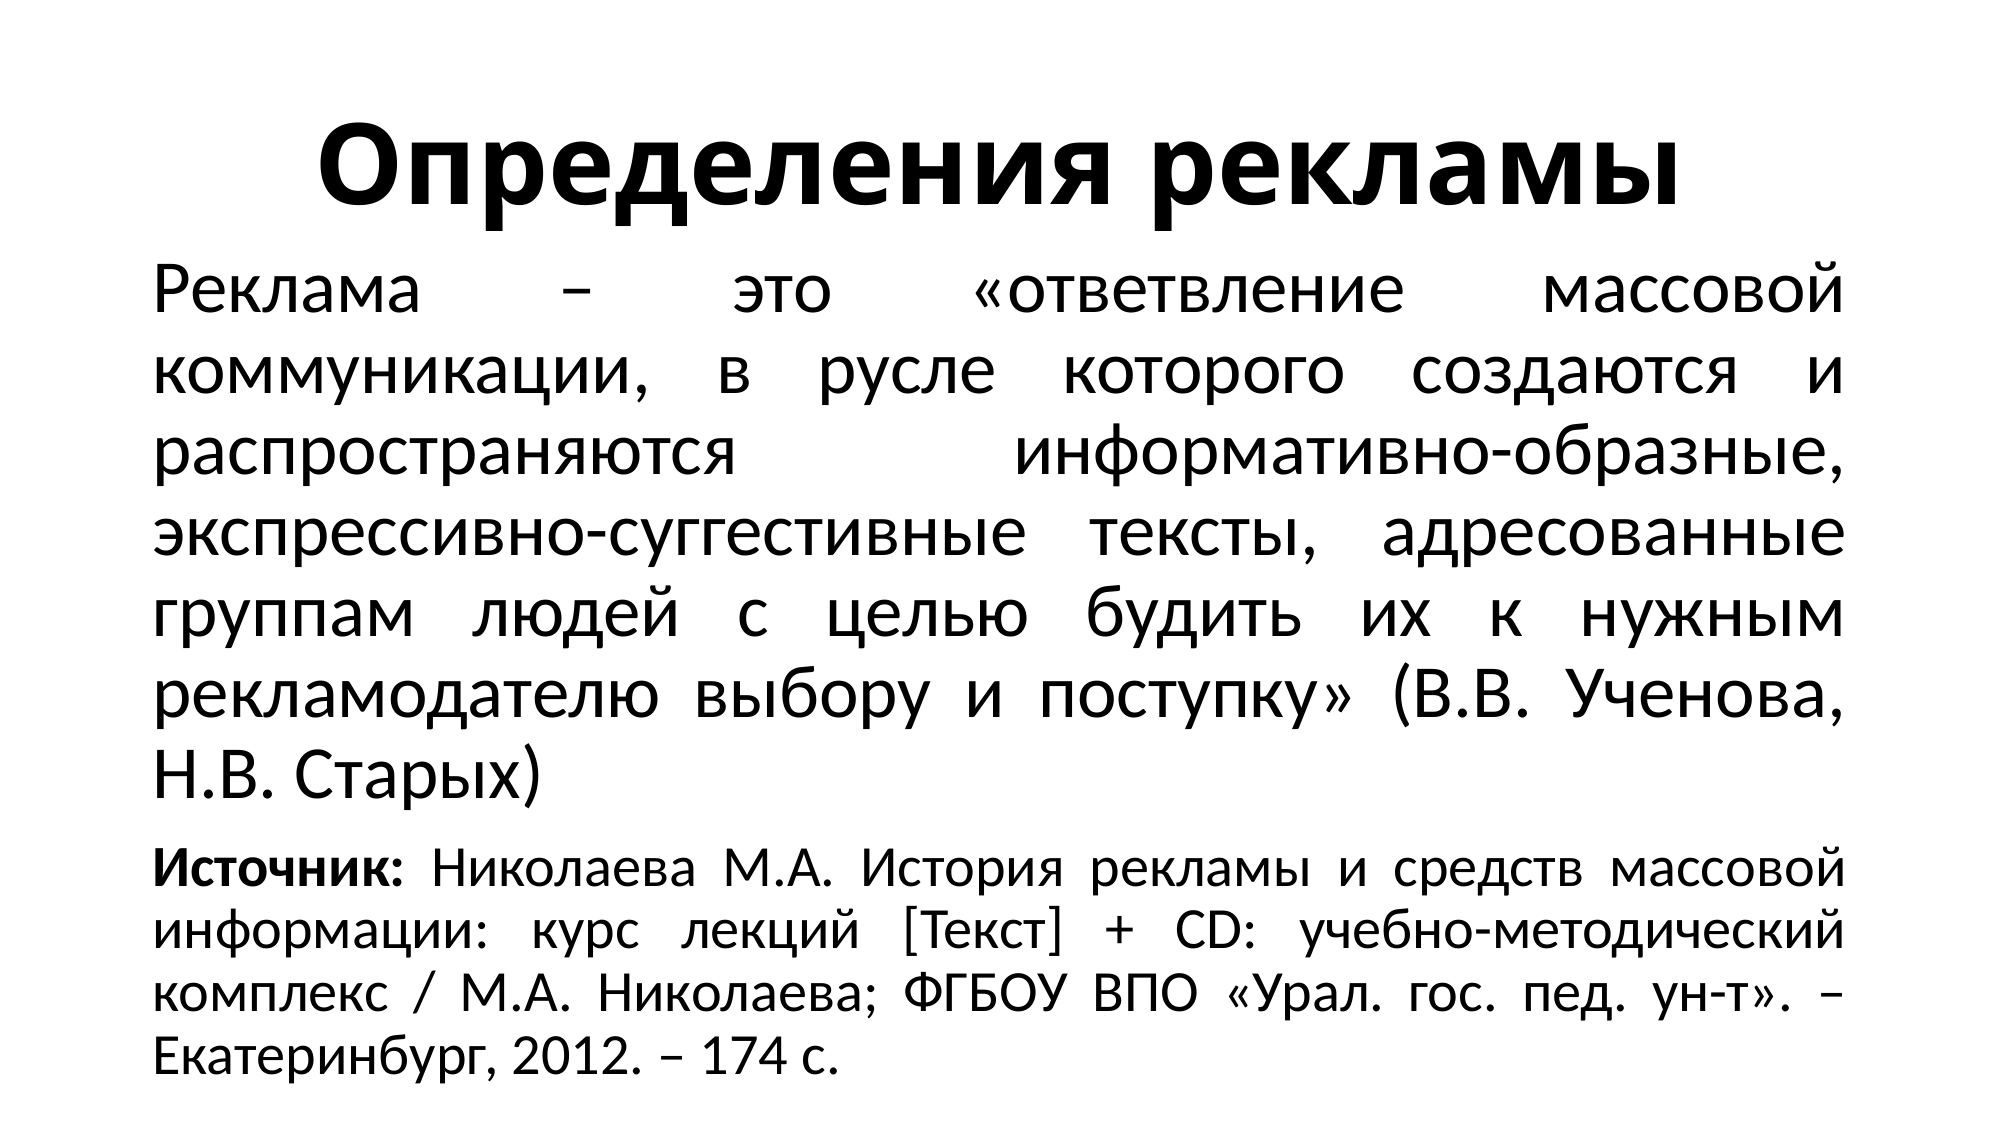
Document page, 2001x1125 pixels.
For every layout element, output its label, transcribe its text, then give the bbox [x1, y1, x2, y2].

list Реклама – это «ответвление массовой коммуникации, в русле которого создаются и распространяются информативно-образные, экспрессивно-суггестивные тексты, адресованные группам людей с целью будить их к нужным рекламодателю выбору и поступку» (В.В. Ученова, Н.В. Старых) Источник: Николаева М.А. История рекламы и средств массовой информации: курс лекций [Текст] + CD: учебно-методический комплекс / М.А. Николаева; ФГБОУ ВПО «Урал. гос. пед. ун-т». – Екатеринбург, 2012. – 174 с. [137, 240, 1863, 1125]
title Определения рекламы [137, 59, 1863, 240]
